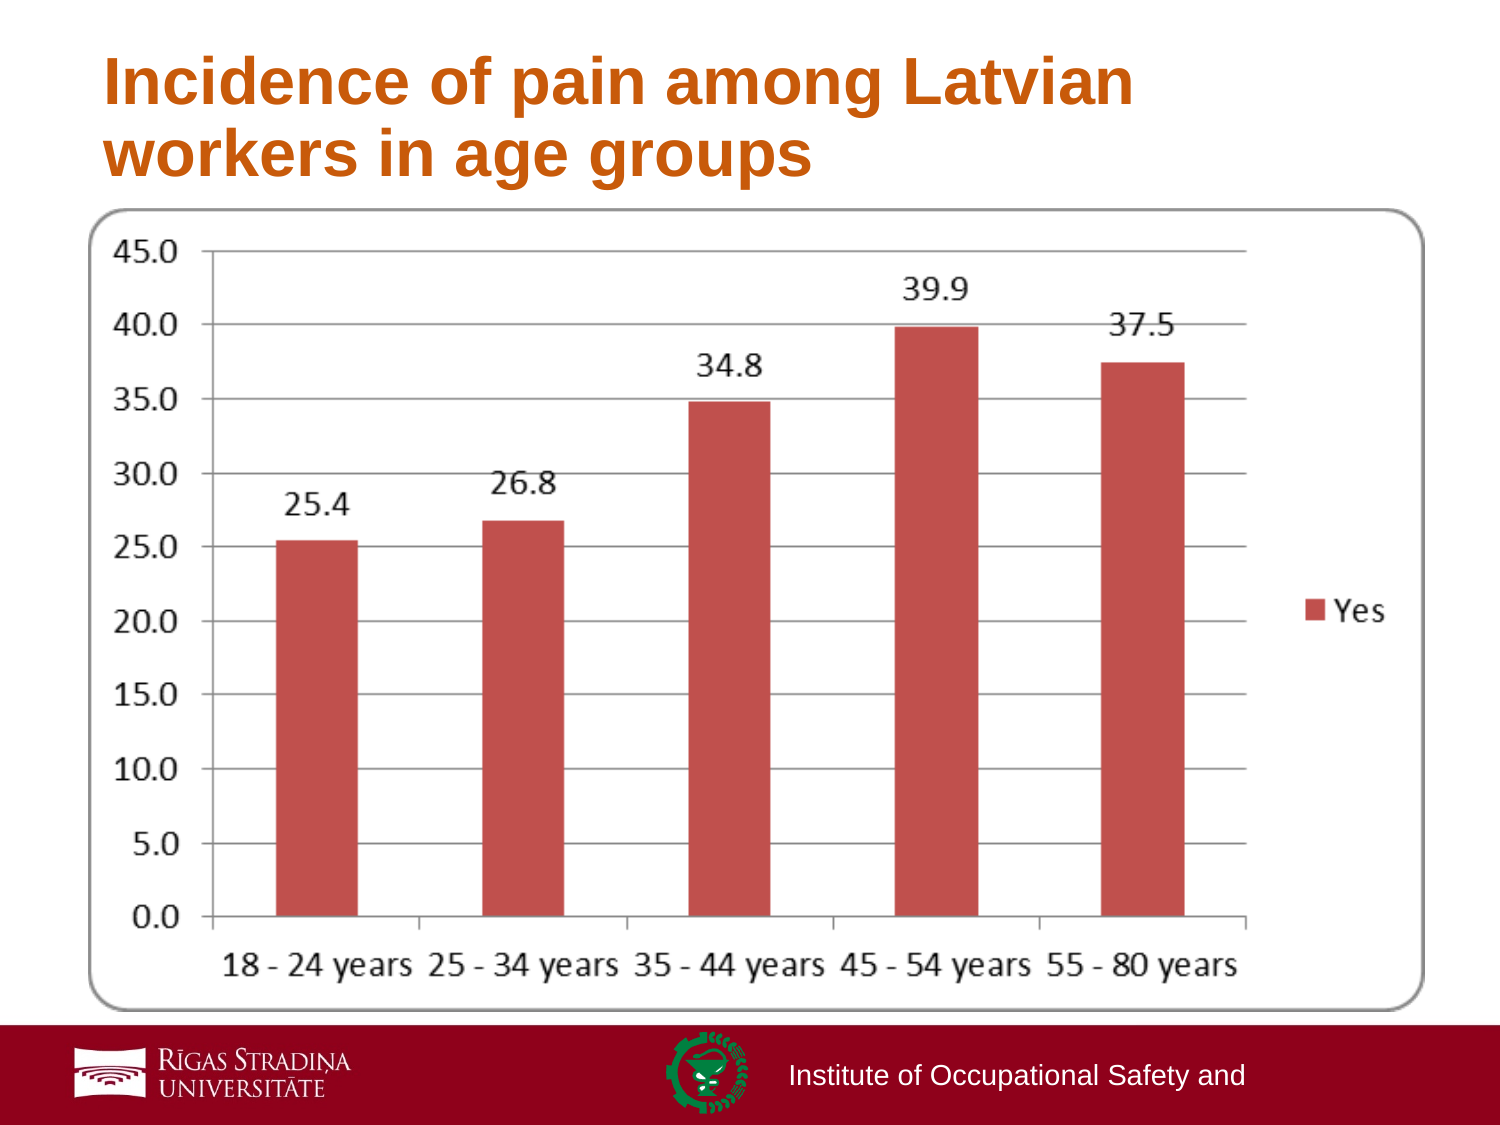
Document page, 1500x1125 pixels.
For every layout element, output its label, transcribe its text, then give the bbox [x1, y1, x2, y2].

title Incidence of pain among Latvian workers in age groups [88, 30, 1366, 207]
picture [0, 0, 1500, 1125]
